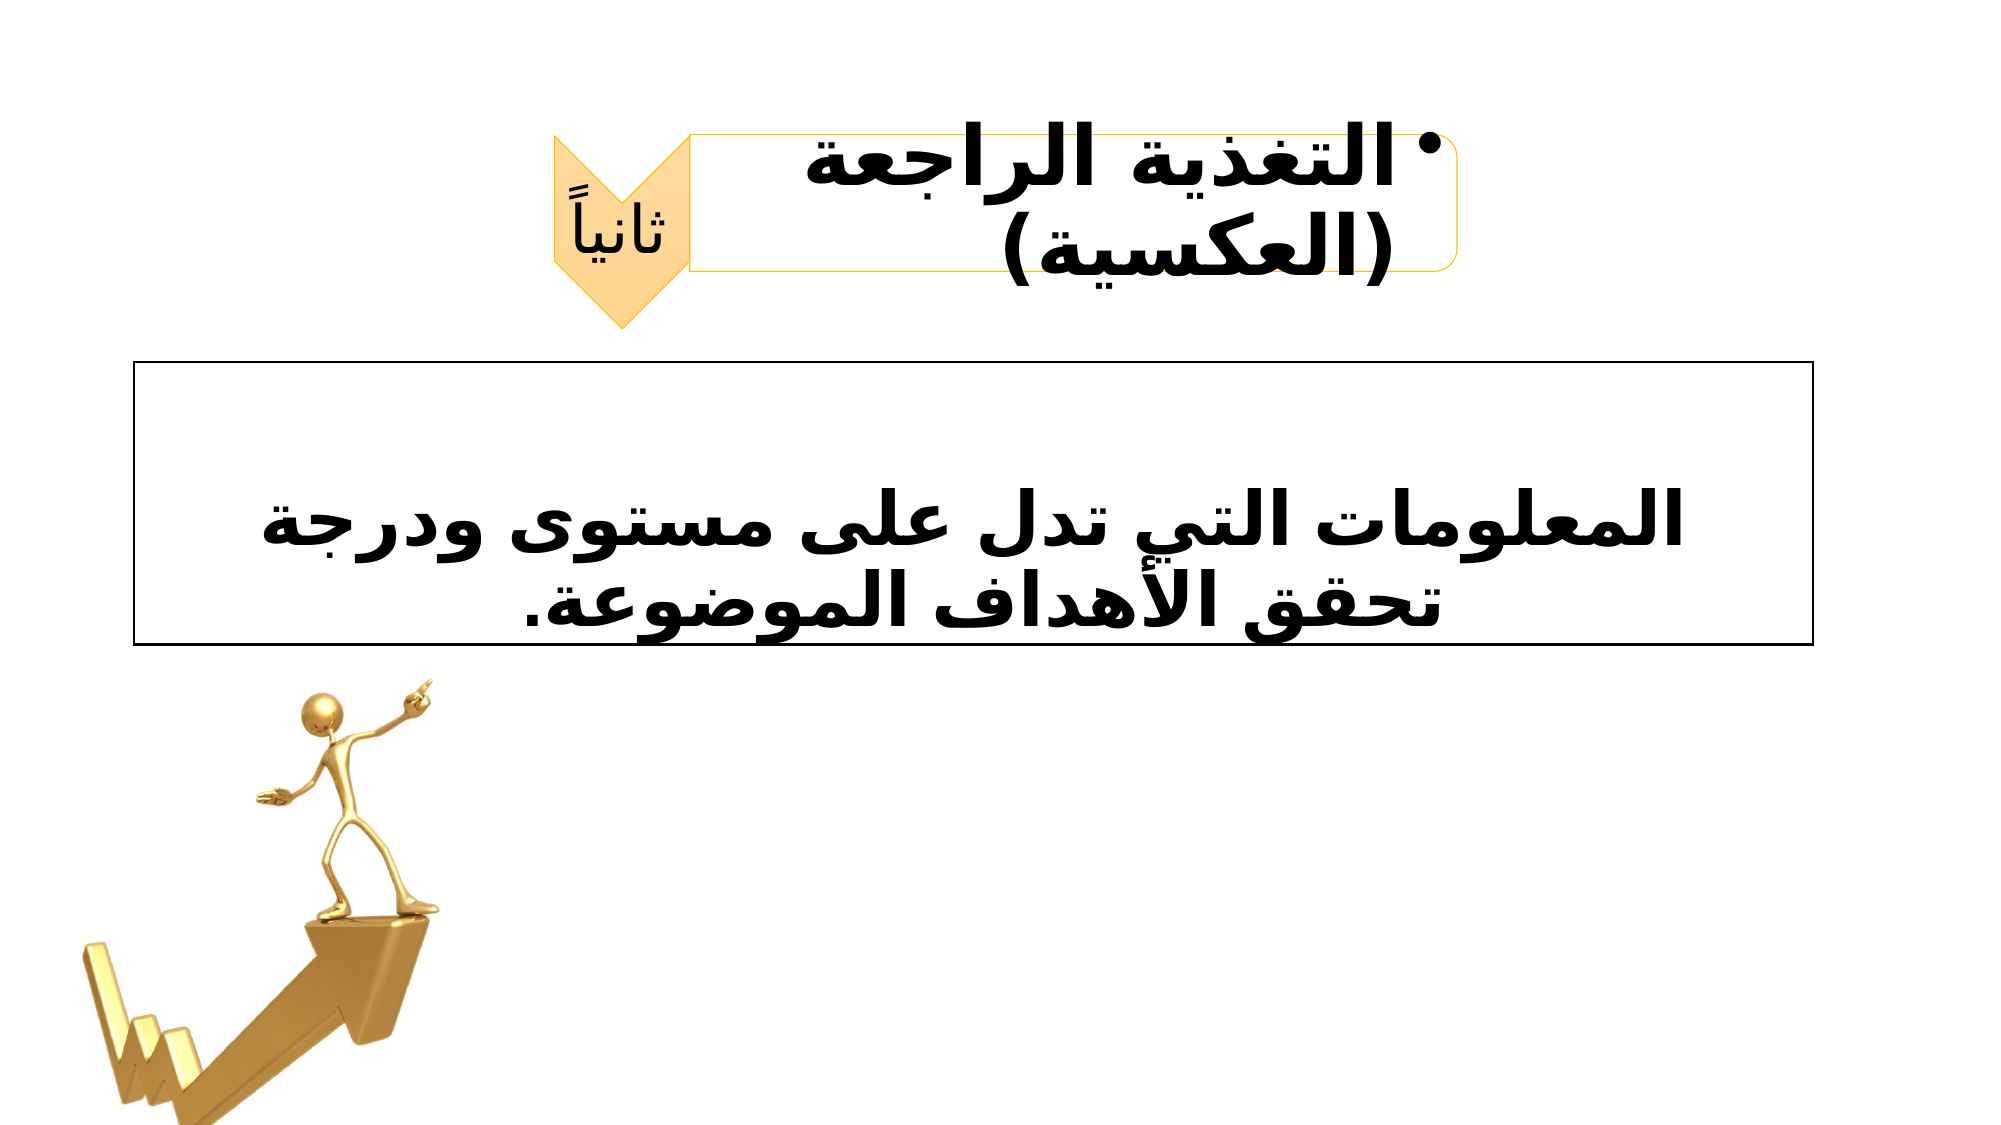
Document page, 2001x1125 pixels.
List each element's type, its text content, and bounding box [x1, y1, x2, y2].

subtitle المعلومات التي تدل على مستوى ودرجة تحقق الأهداف الموضوعة. [133, 361, 1814, 646]
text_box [554, 130, 1457, 330]
picture [59, 669, 541, 1125]
